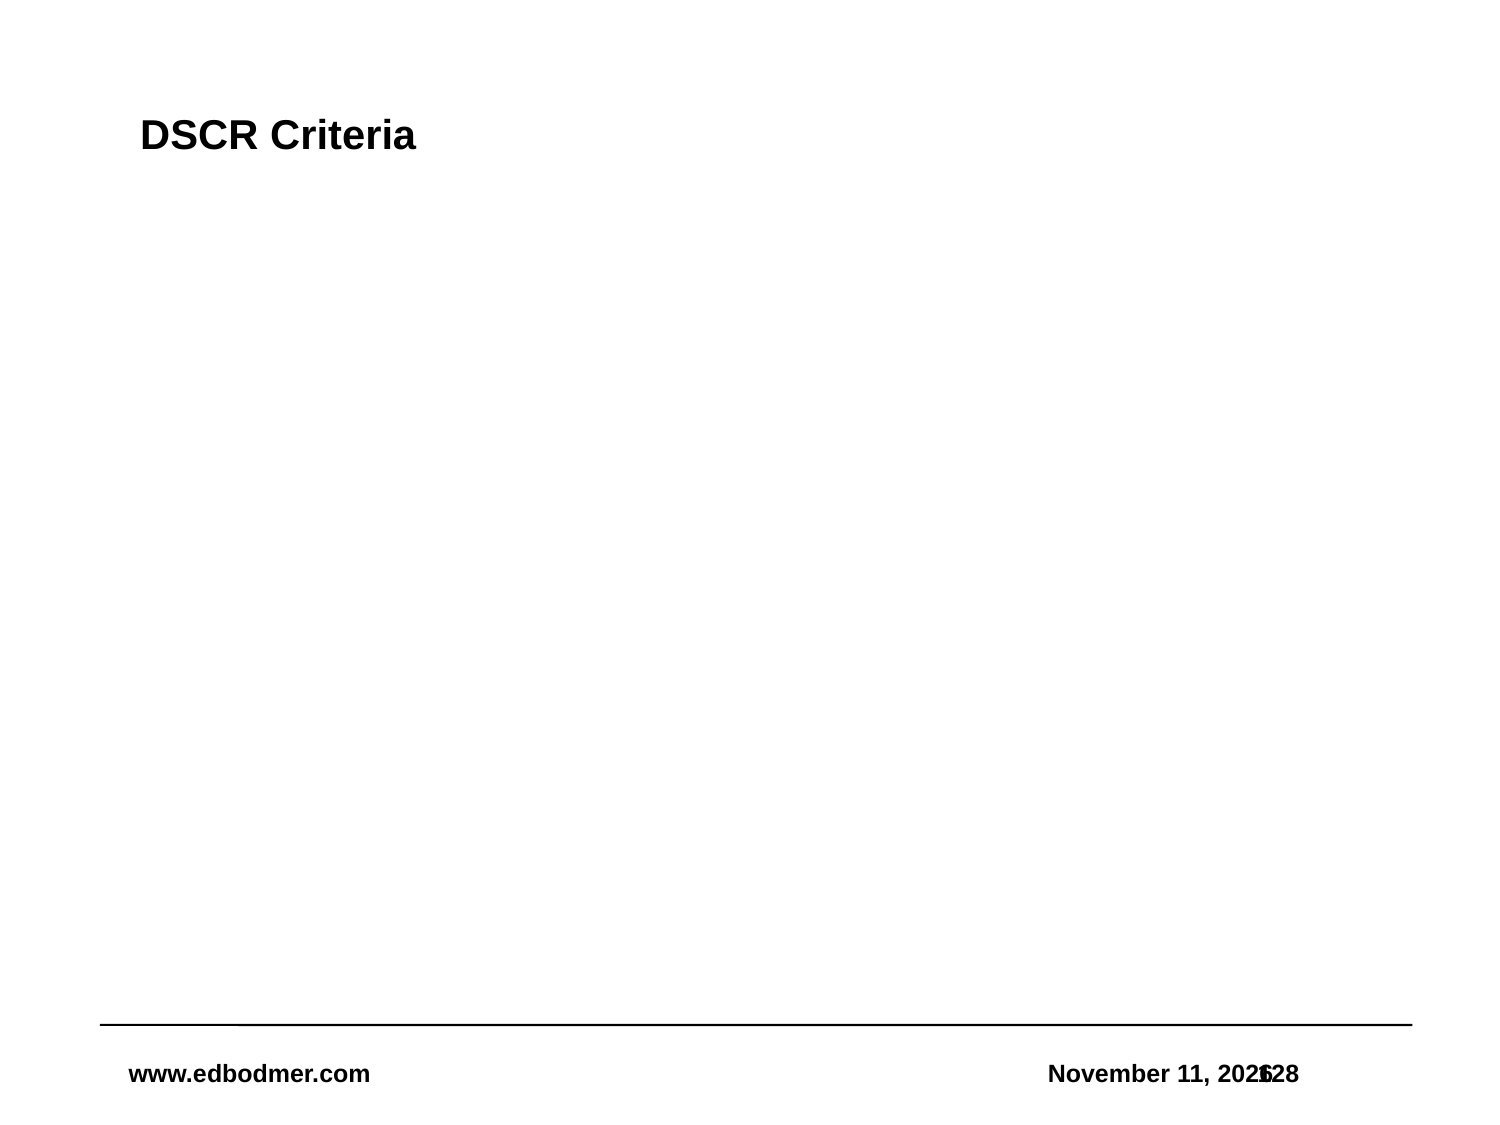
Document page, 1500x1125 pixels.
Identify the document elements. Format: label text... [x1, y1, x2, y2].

title DSCR Criteria [124, 99, 1288, 226]
